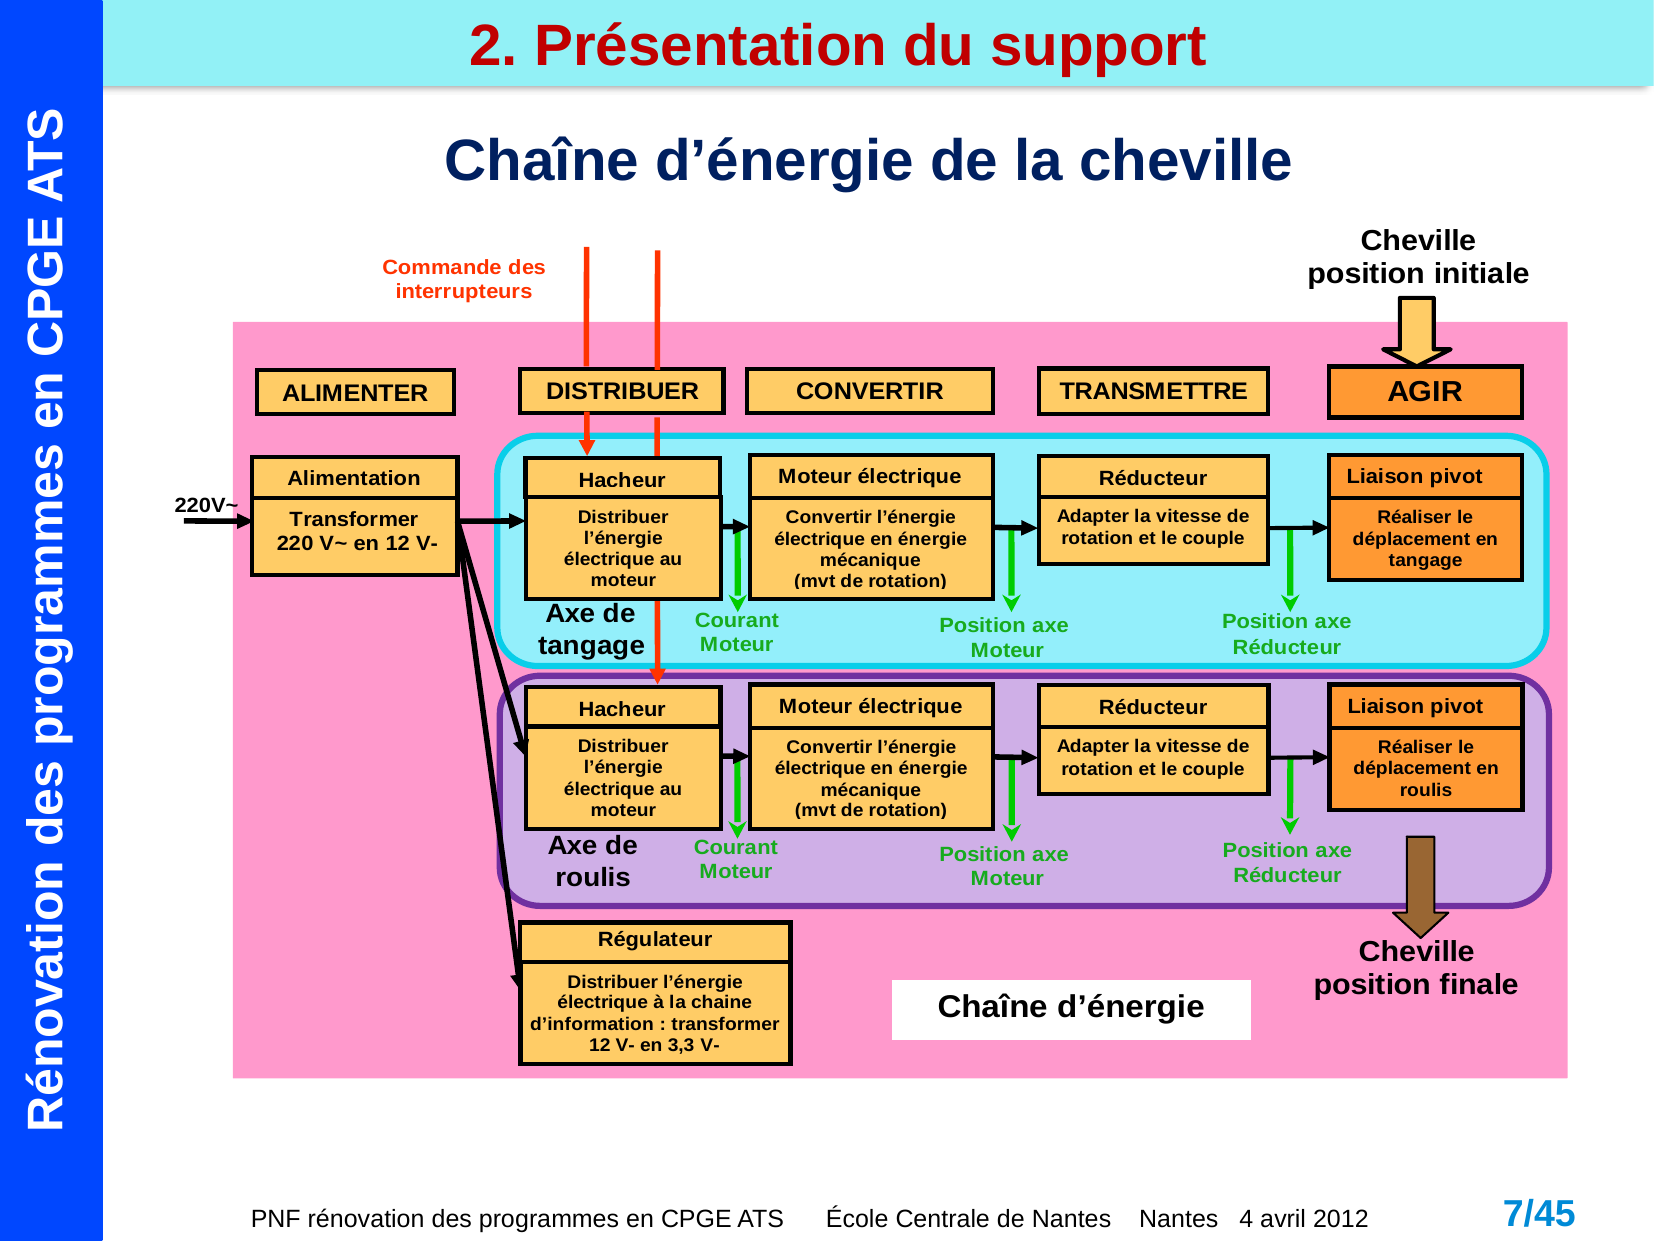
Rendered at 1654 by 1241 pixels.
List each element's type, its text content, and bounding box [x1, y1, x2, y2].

text_box 2. Présentation du support [165, 0, 1512, 85]
text_box Chaîne d’énergie de la cheville [429, 114, 1310, 187]
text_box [165, 188, 1595, 1158]
